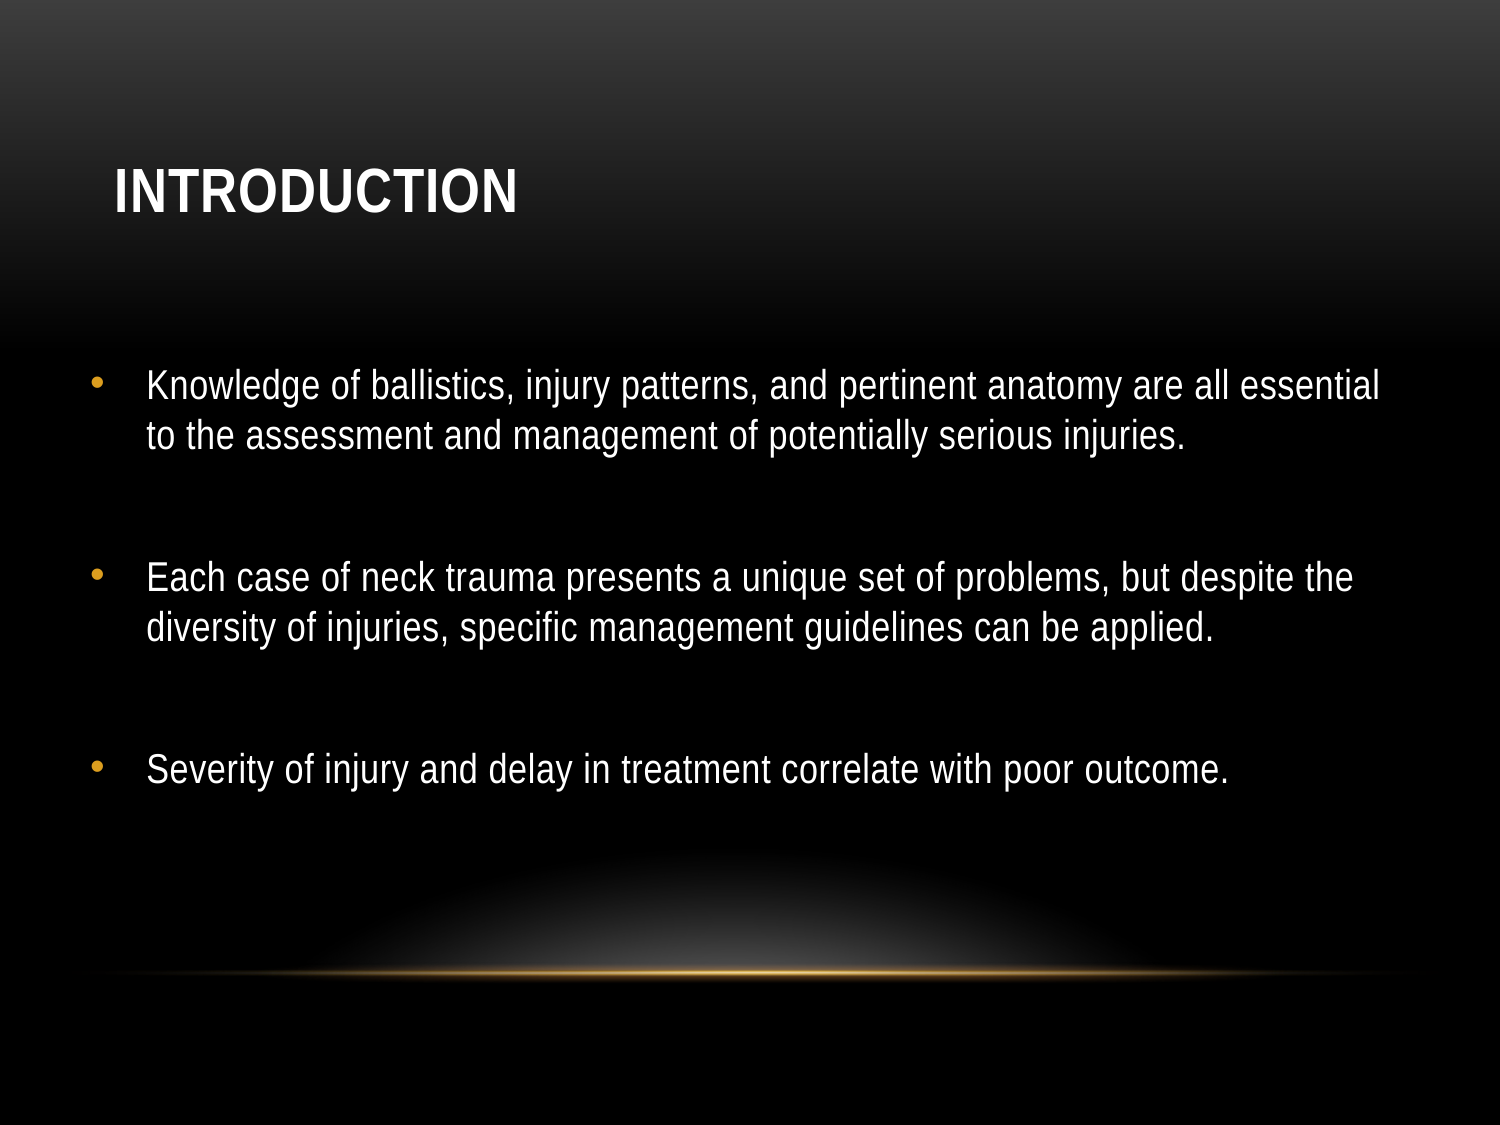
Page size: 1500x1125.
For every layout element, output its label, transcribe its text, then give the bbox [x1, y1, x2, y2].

picture [0, 0, 1500, 1125]
list Knowledge of ballistics, injury patterns, and pertinent anatomy are all essential to the assessment and management of potentially serious injuries. Each case of neck trauma presents a unique set of problems, but despite the diversity of injuries, specific management guidelines can be applied. Severity of injury and delay in treatment correlate with poor outcome. [75, 350, 1425, 1005]
title Introduction [99, 45, 1400, 233]
